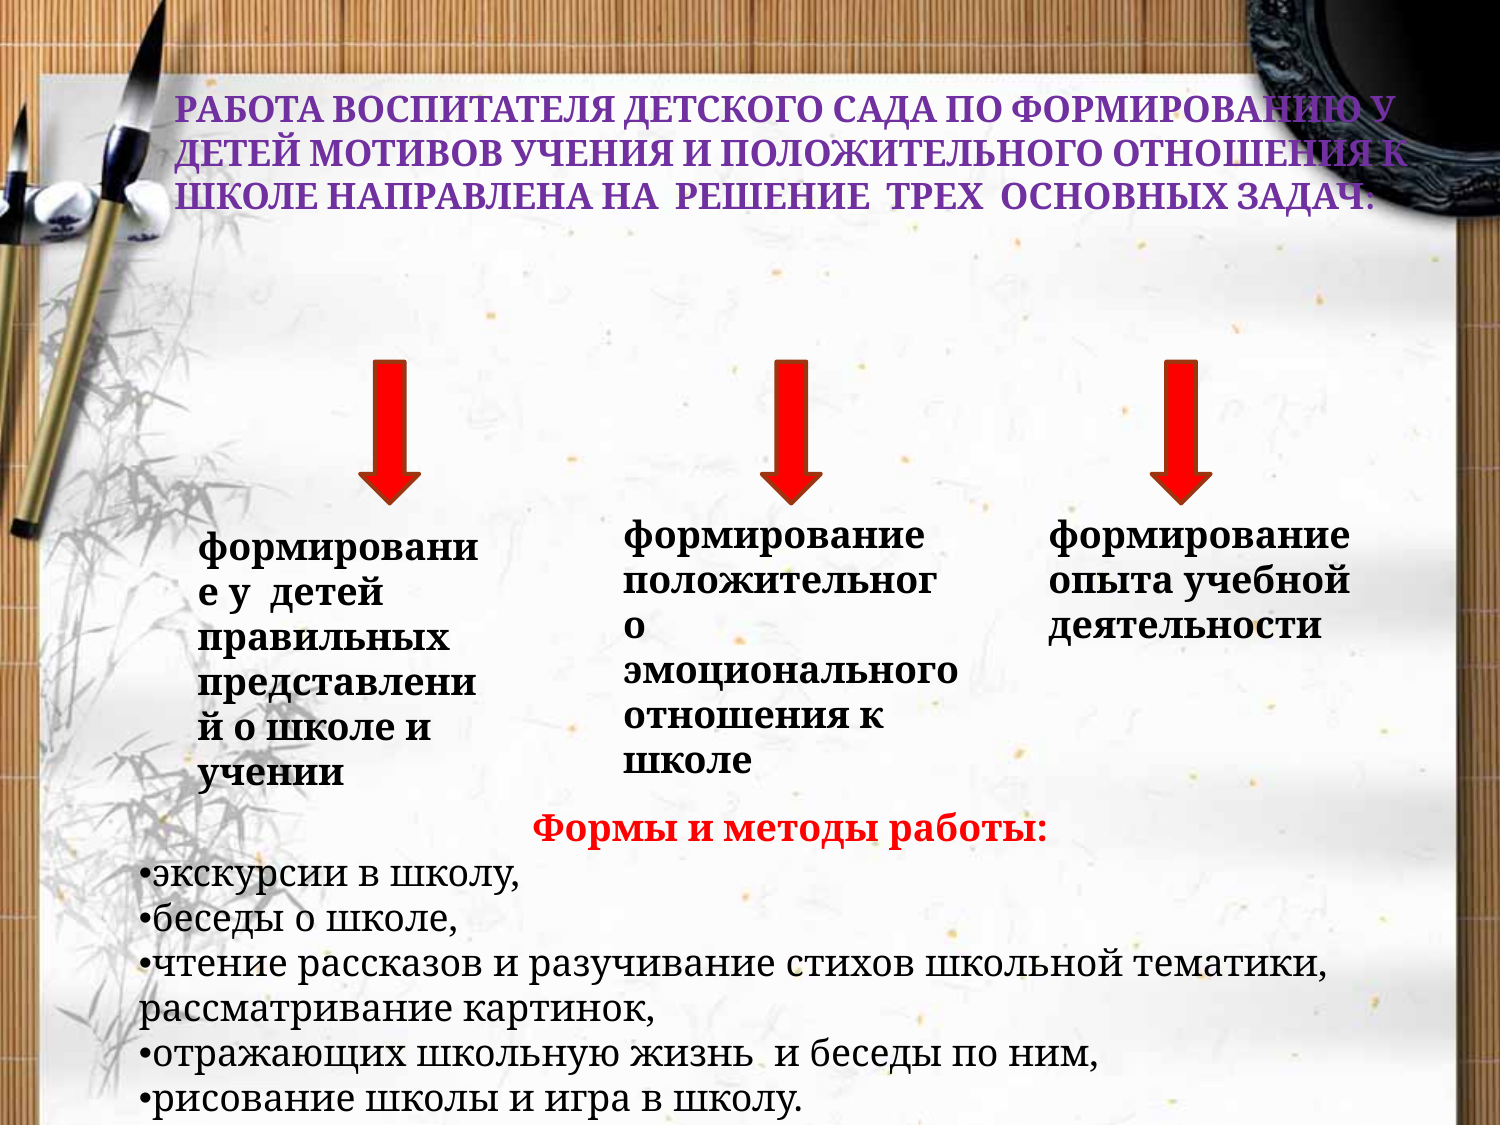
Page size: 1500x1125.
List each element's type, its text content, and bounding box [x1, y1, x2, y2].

text_box формирование опыта учебной деятельности [1033, 503, 1412, 654]
title Работа воспитателя детского сада по формированию у детей мотивов учения и положительного отношения к школе направлена на решение трех основных задач: [159, 78, 1435, 302]
text_box [1149, 359, 1213, 503]
text_box Формы и методы работы: экскурсии в школу, беседы о школе, чтение рассказов и разучивание стихов школьной тематики, рассматривание картинок, отражающих школьную жизнь и беседы по ним, рисование школы и игра в школу. [123, 796, 1412, 1125]
text_box формирование положительного эмоционального отношения к школе [608, 503, 975, 789]
picture [0, 0, 1500, 1125]
text_box [759, 359, 823, 503]
text_box [358, 359, 422, 506]
text_box формирование у детей правильных представлений о школе и учении [183, 515, 502, 796]
